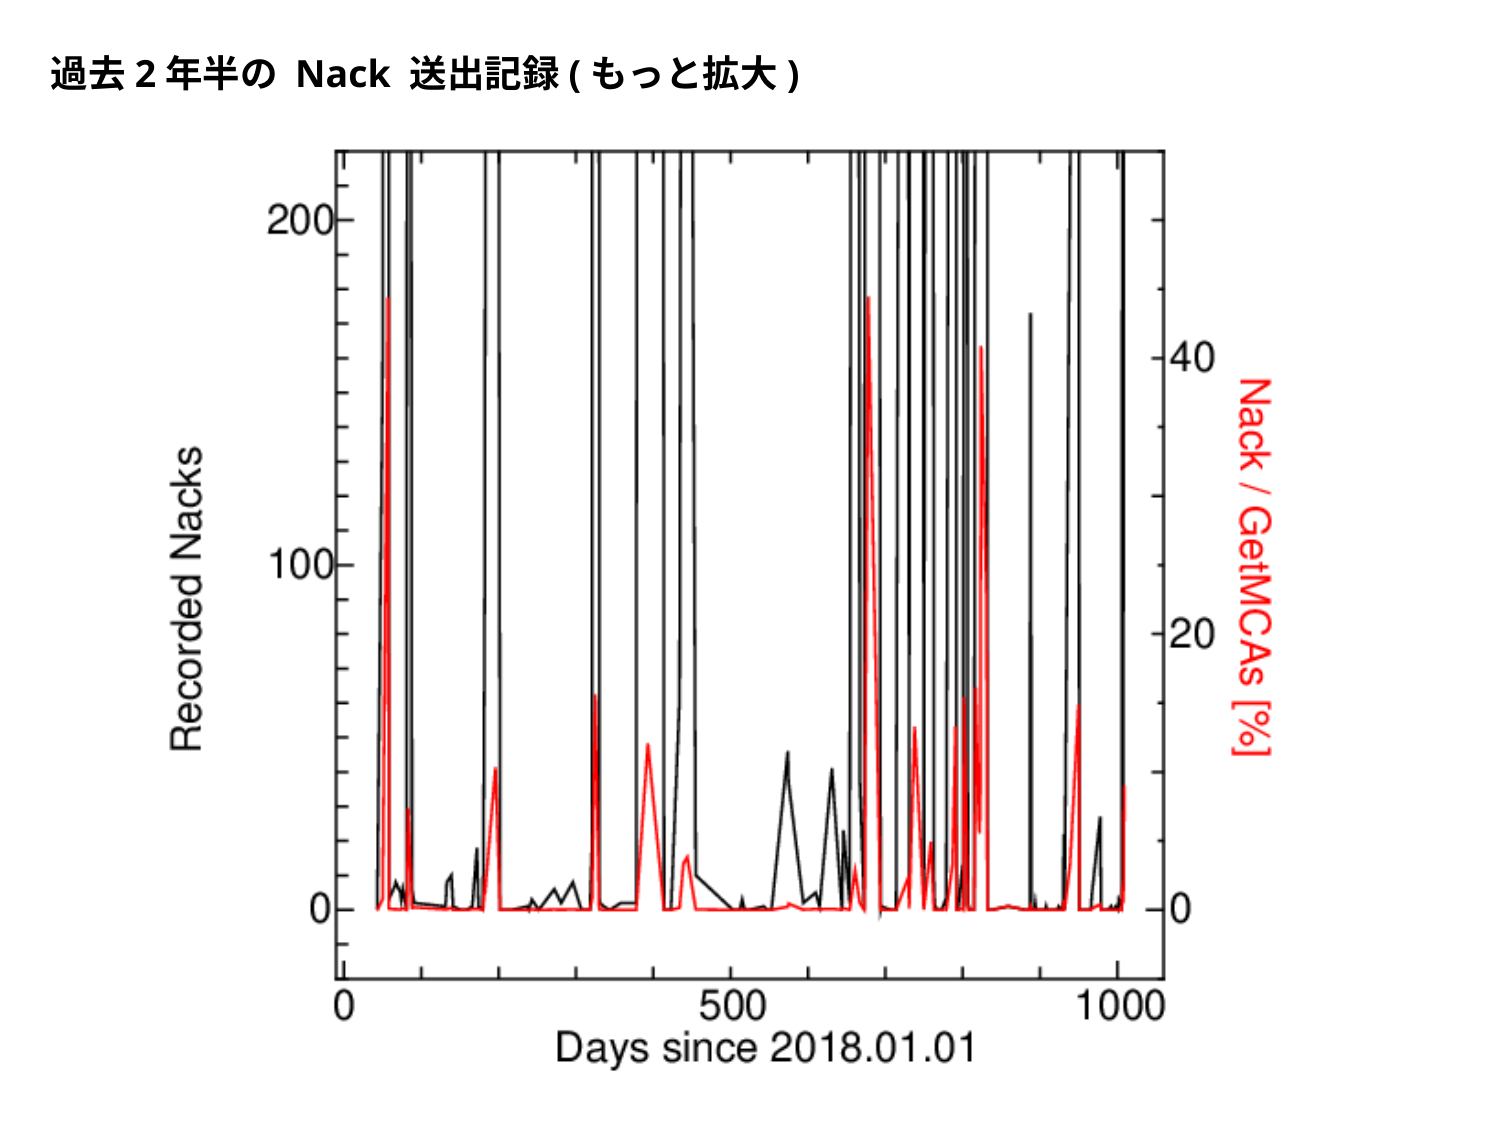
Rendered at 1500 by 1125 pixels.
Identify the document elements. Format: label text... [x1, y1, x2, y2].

picture [159, 139, 1283, 1082]
text_box 過去2年半の Nack 送出記録(もっと拡大) [36, 42, 815, 103]
